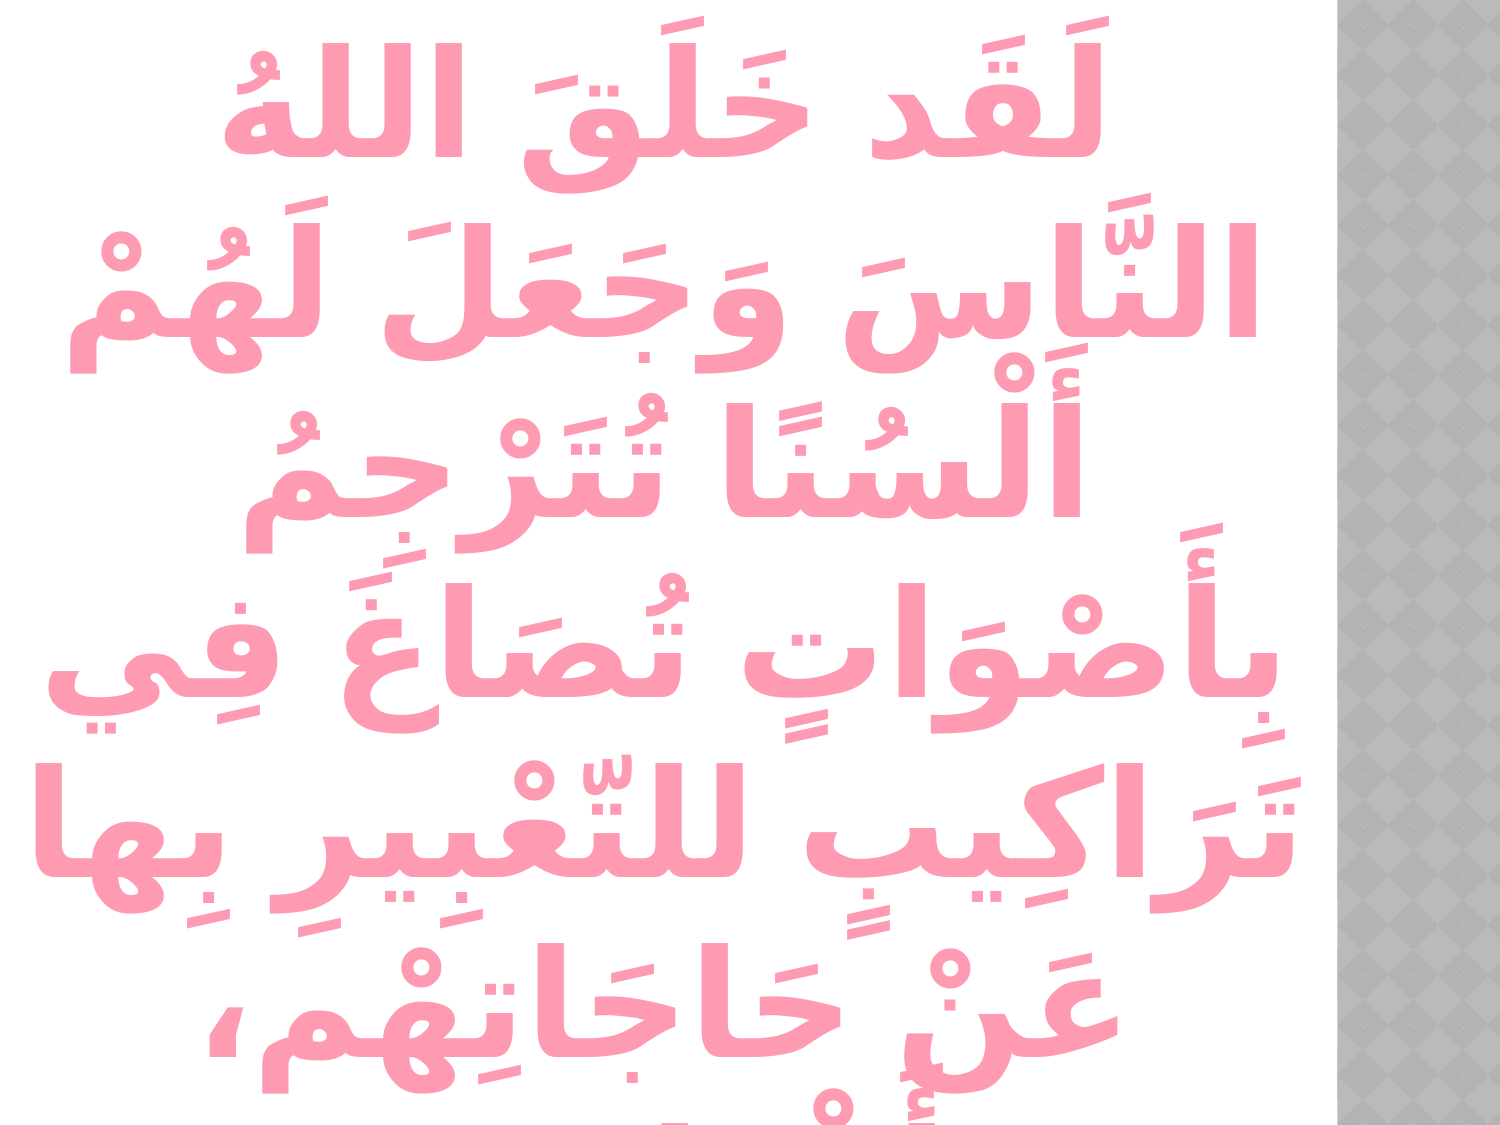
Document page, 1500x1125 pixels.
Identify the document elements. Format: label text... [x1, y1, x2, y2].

text_box لَقَد خَلَقَ اللهُ النَّاسَ وَجَعَلَ لَهُمْ أَلْسُنًا تُتَرْجِمُ بِأَصْوَاتٍ تُصَاغَ فِي تَرَاكِيبٍ للتّعْبِيرِ بِها عَنْ حَاجَاتِهْم، وَأَغْرَاضِهِم [0, 0, 1329, 1125]
